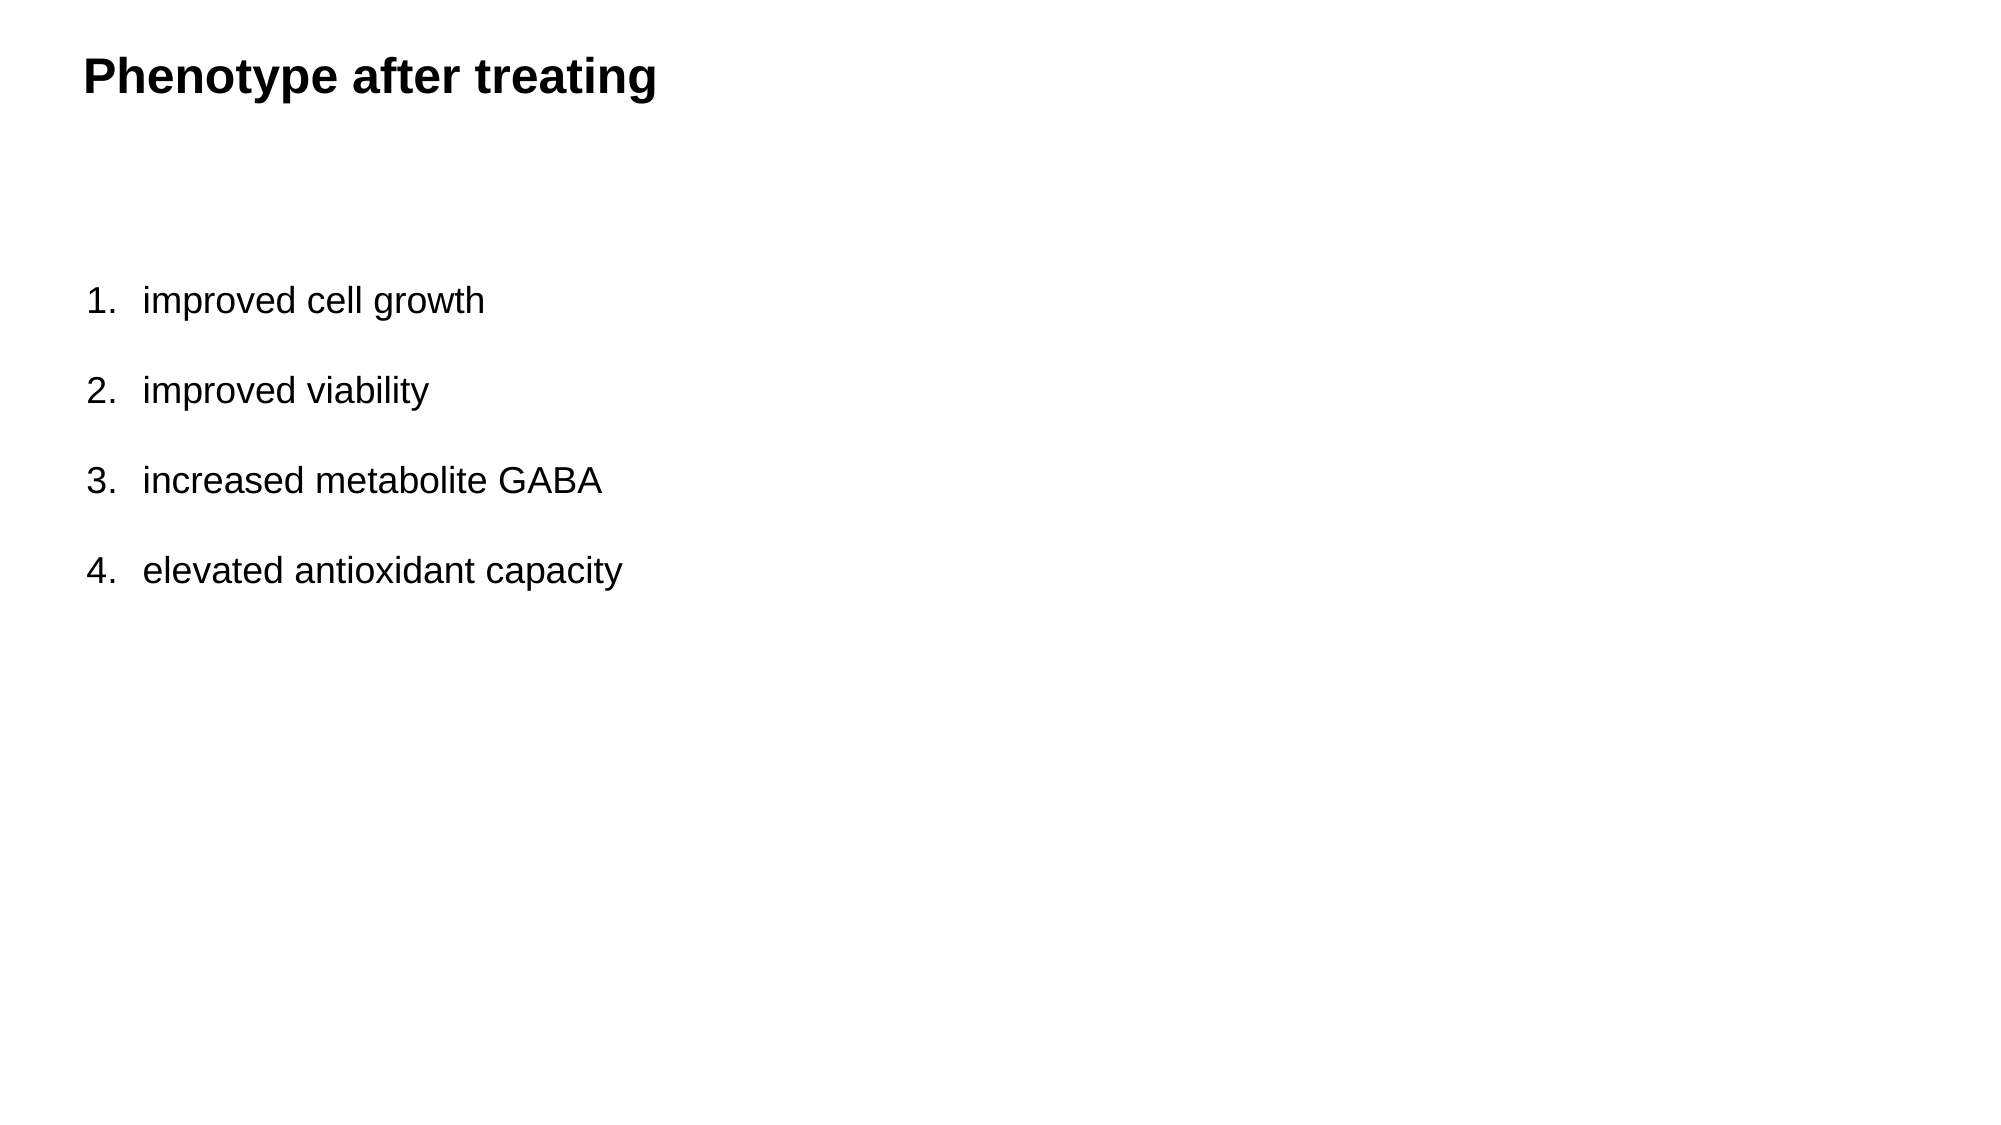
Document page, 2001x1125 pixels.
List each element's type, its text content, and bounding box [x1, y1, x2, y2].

text_box Phenotype after treating [68, 36, 1892, 111]
text_box improved cell growth improved viability increased metabolite GABA elevated antioxidant capacity [71, 223, 638, 599]
